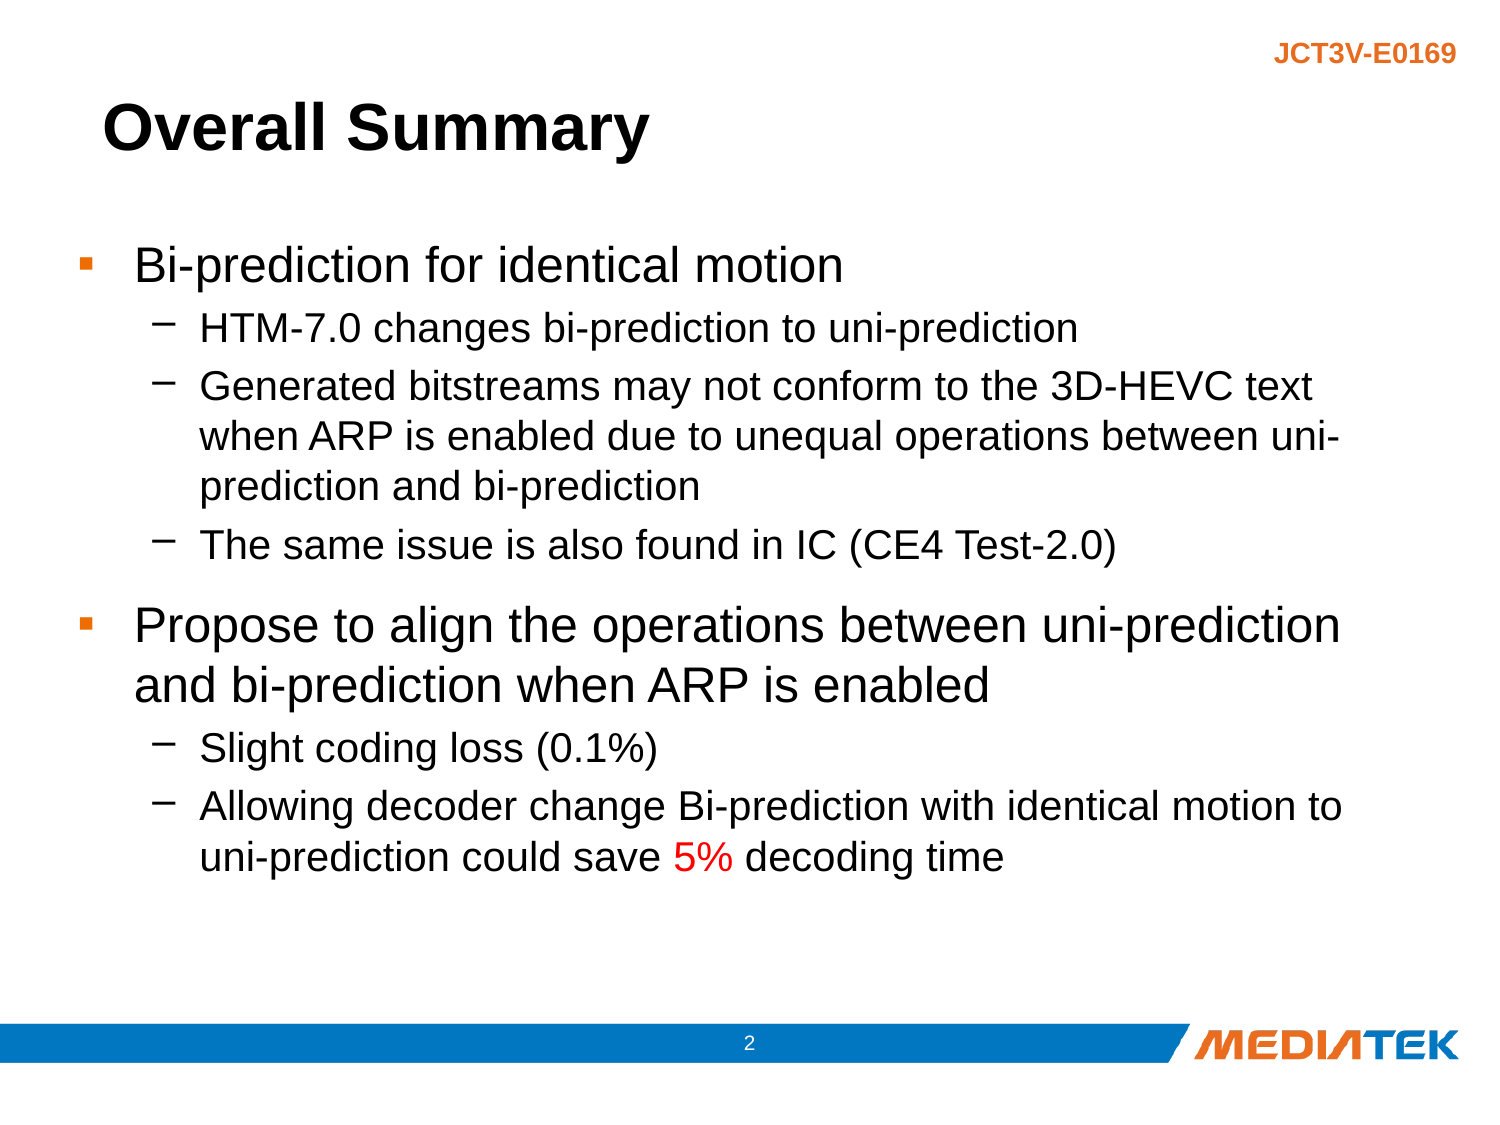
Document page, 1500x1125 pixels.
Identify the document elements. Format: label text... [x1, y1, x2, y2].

slide_number 1 [711, 1022, 789, 1090]
title Overall Summary [87, 46, 1410, 201]
picture [0, 1023, 711, 1063]
picture [789, 1023, 1459, 1063]
list Bi-prediction for identical motion HTM-7.0 changes bi-prediction to uni-prediction Generated bitstreams may not conform to the 3D-HEVC text when ARP is enabled due to unequal operations between uni-prediction and bi-prediction The same issue is also found in IC (CE4 Test-2.0) Propose to align the operations between uni-prediction and bi-prediction when ARP is enabled Slight coding loss (0.1%) Allowing decoder change Bi-prediction with identical motion to uni-prediction could save 5% decoding time [62, 224, 1424, 1051]
